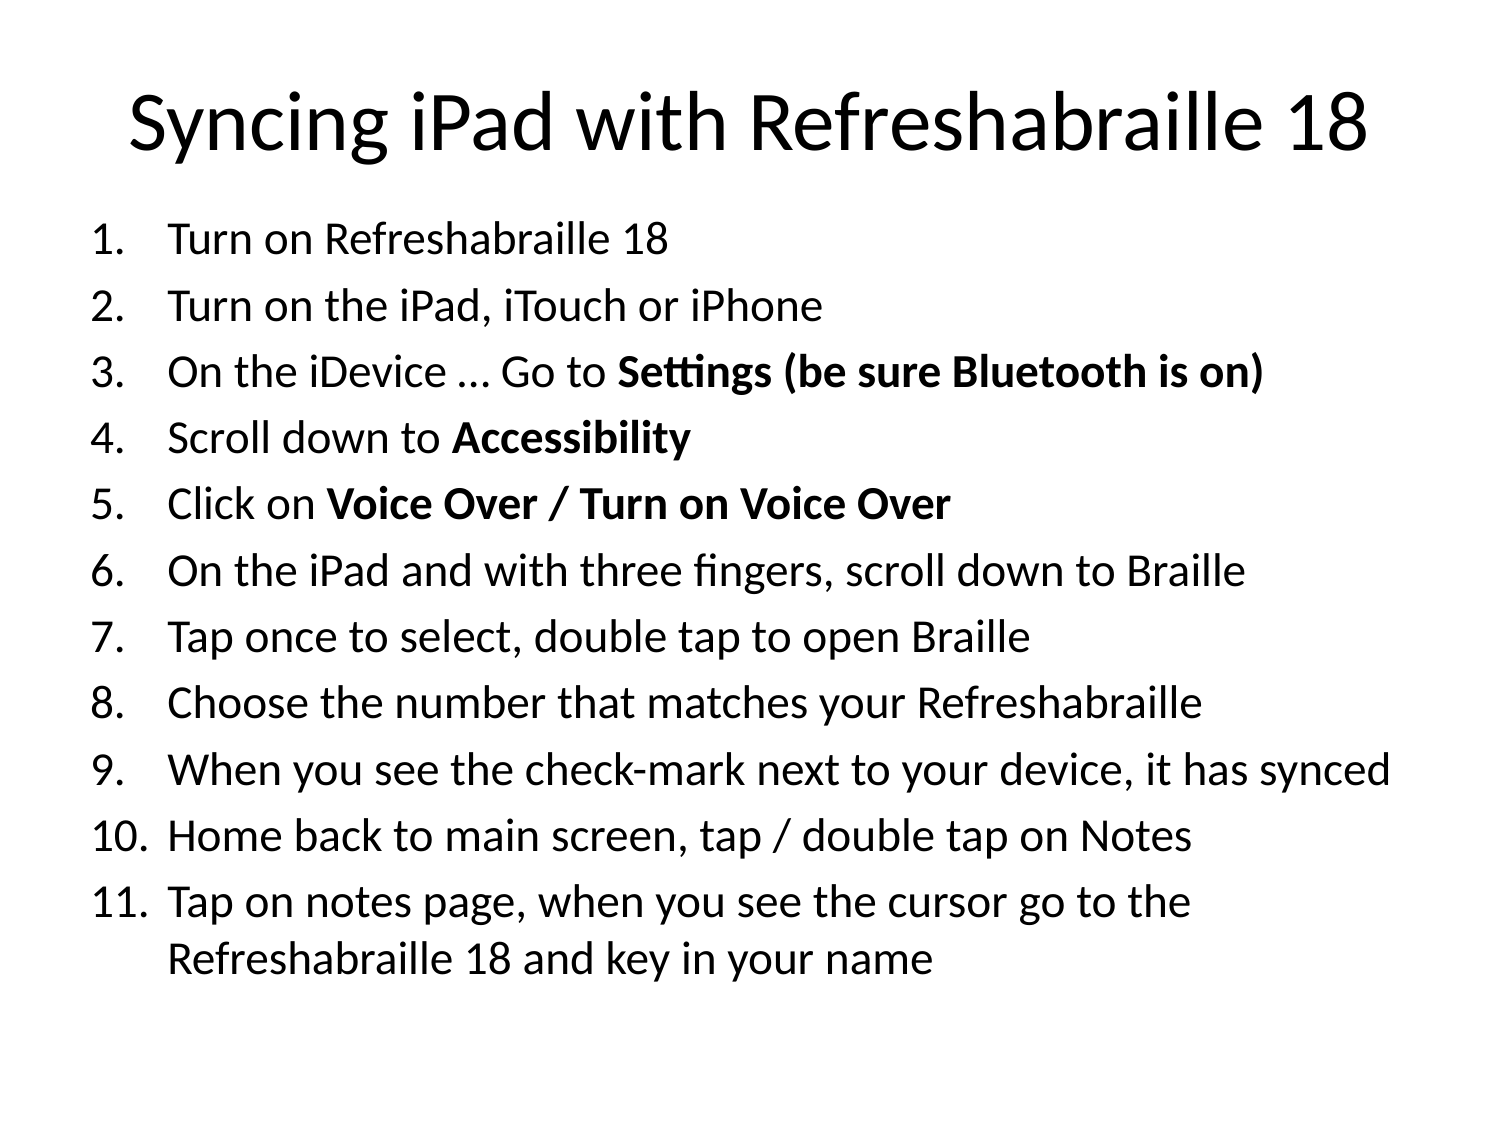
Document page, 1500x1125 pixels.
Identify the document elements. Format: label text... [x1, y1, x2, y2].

list Turn on Refreshabraille 18 Turn on the iPad, iTouch or iPhone On the iDevice … Go to Settings (be sure Bluetooth is on) Scroll down to Accessibility Click on Voice Over / Turn on Voice Over On the iPad and with three fingers, scroll down to Braille Tap once to select, double tap to open Braille Choose the number that matches your Refreshabraille When you see the check-mark next to your device, it has synced Home back to main screen, tap / double tap on Notes Tap on notes page, when you see the cursor go to the Refreshabraille 18 and key in your name [75, 200, 1438, 1005]
title Syncing iPad with Refreshabraille 18 [75, 45, 1425, 188]
